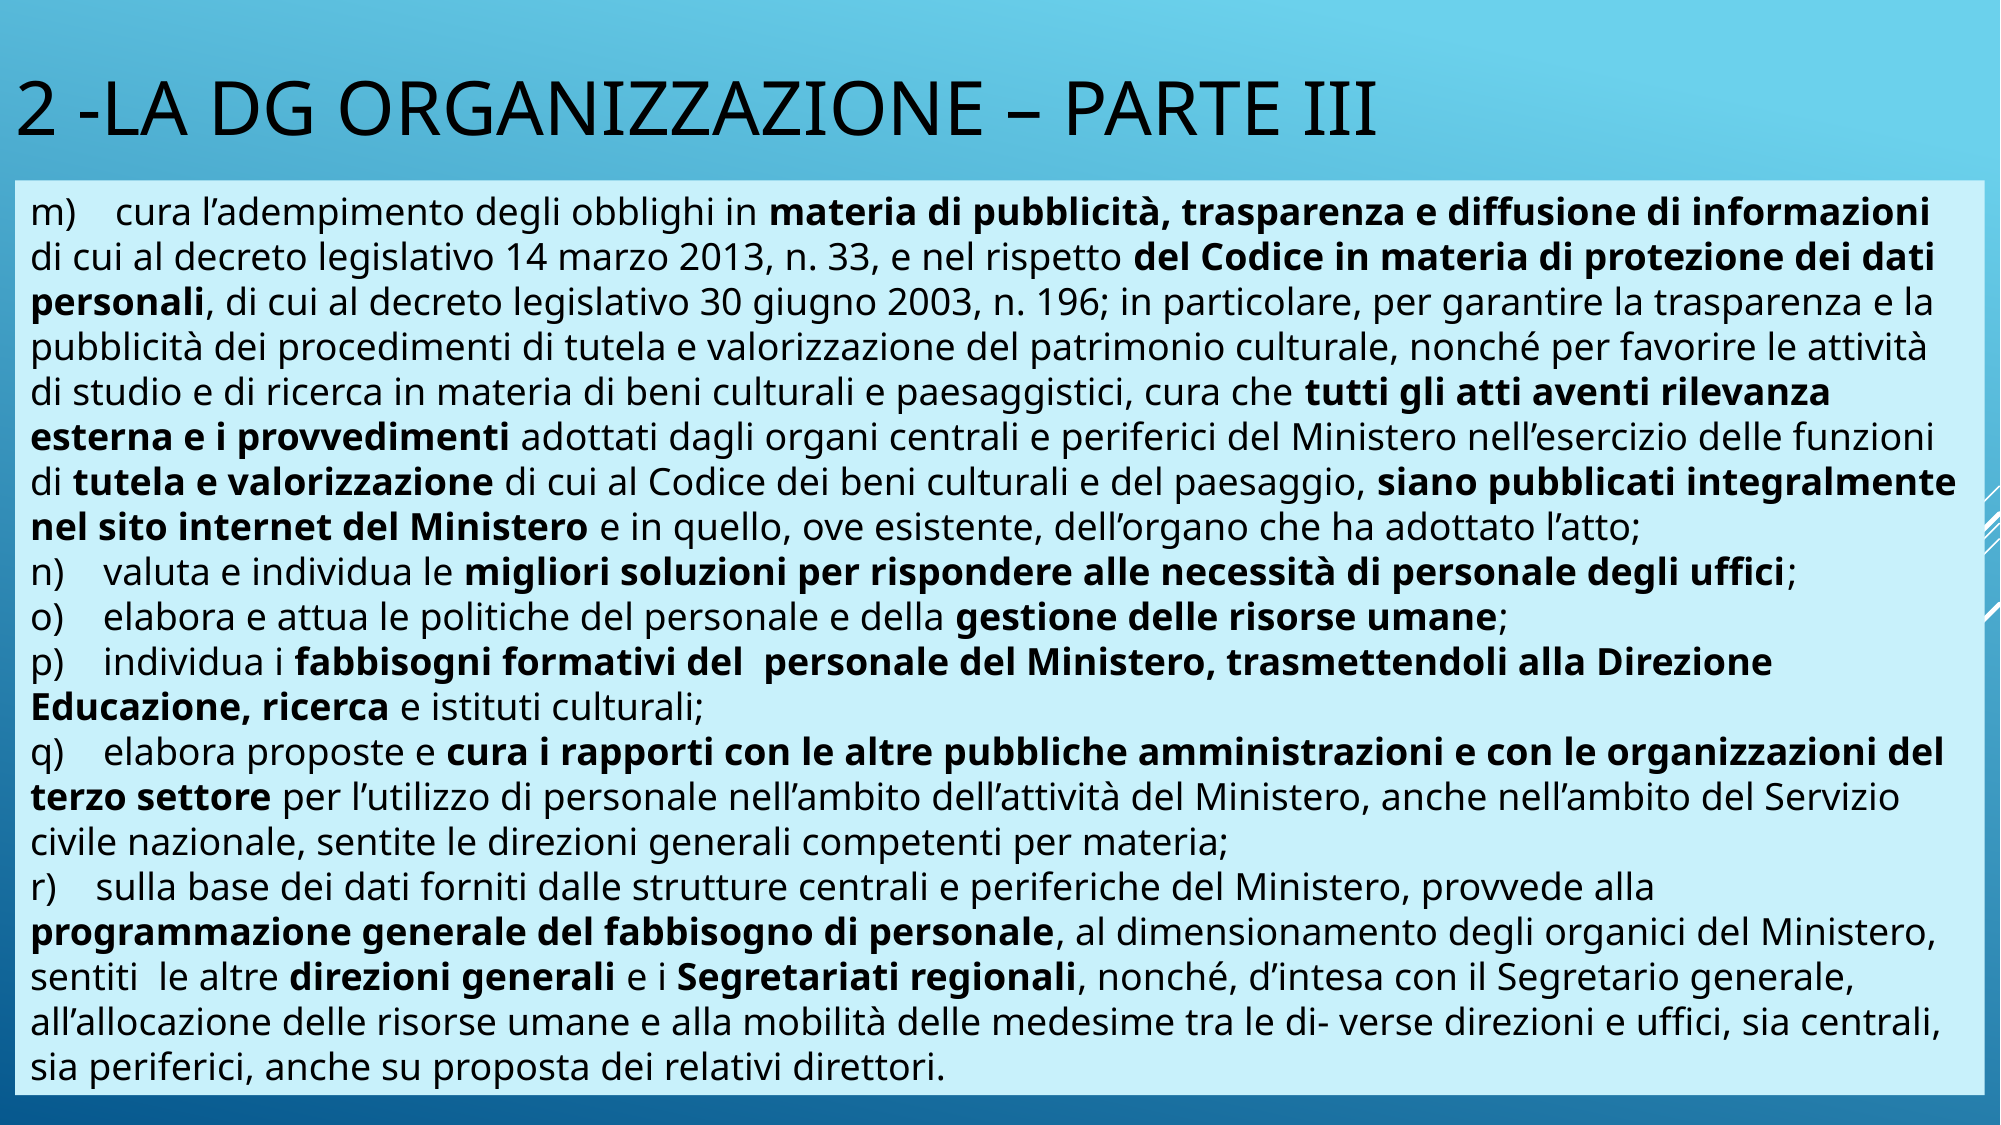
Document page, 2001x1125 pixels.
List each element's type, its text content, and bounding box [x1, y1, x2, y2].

title 2 -LA DG organizzazione – parte III [0, 0, 2000, 229]
text_box m) cura l’adempimento degli obblighi in materia di pubblicità, trasparenza e diffusione di informazioni di cui al decreto legislativo 14 marzo 2013, n. 33, e nel rispetto del Codice in materia di protezione dei dati personali, di cui al decreto legislativo 30 giugno 2003, n. 196; in particolare, per garantire la trasparenza e la pubblicità dei procedimenti di tutela e valorizzazione del patrimonio culturale, nonché per favorire le attività di studio e di ricerca in materia di beni culturali e paesaggistici, cura che tutti gli atti aventi rilevanza esterna e i provvedimenti adottati dagli organi centrali e periferici del Ministero nell’esercizio delle funzioni di tutela e valorizzazione di cui al Codice dei beni culturali e del paesaggio, siano pubblicati integralmente nel sito internet del Ministero e in quello, ove esistente, dell’organo che ha adottato l’atto; n) valuta e individua le migliori soluzioni per rispondere alle necessità di personale degli uffici; o) elabora e attua le politiche del personale e della gestione delle risorse umane; p) individua i fabbisogni formativi del personale del Ministero, trasmettendoli alla Direzione Educazione, ricerca e istituti culturali; q) elabora proposte e cura i rapporti con le altre pubbliche amministrazioni e con le organizzazioni del terzo settore per l’utilizzo di personale nell’ambito dell’attività del Ministero, anche nell’ambito del Servizio civile nazionale, sentite le direzioni generali competenti per materia; r) sulla base dei dati forniti dalle strutture centrali e periferiche del Ministero, provvede alla programmazione generale del fabbisogno di personale, al dimensionamento degli organici del Ministero, sentiti le altre direzioni generali e i Segretariati regionali, nonché, d’intesa con il Segretario generale, all’allocazione delle risorse umane e alla mobilità delle medesime tra le di- verse direzioni e uffici, sia centrali, sia periferici, anche su proposta dei relativi direttori. [15, 180, 1985, 1096]
